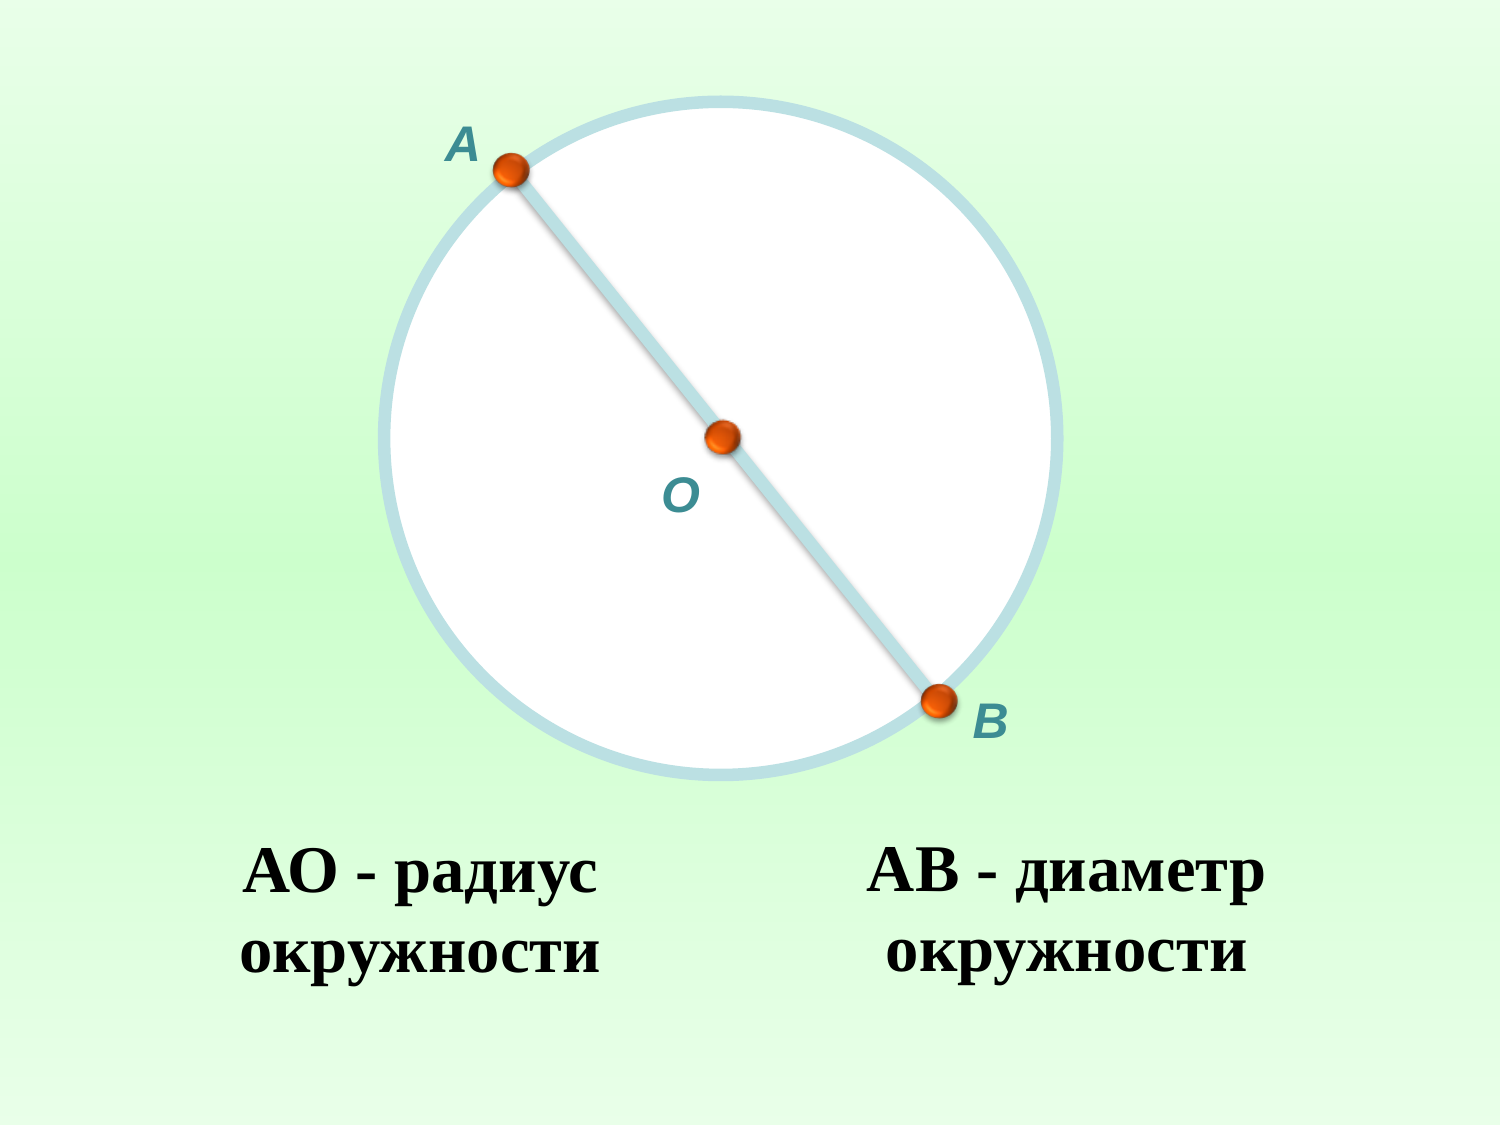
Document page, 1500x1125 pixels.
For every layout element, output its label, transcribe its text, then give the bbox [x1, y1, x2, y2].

text_box [944, 183, 1060, 675]
text_box АВ - диаметр окружности [797, 817, 1337, 993]
text_box А [430, 103, 496, 179]
picture [481, 145, 540, 201]
picture [910, 676, 968, 732]
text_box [694, 413, 752, 470]
text_box [543, 99, 929, 171]
text_box В [957, 680, 1024, 756]
text_box [521, 712, 905, 778]
text_box [381, 203, 508, 702]
text_box АО - радиус окружности [99, 818, 741, 993]
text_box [513, 172, 940, 705]
